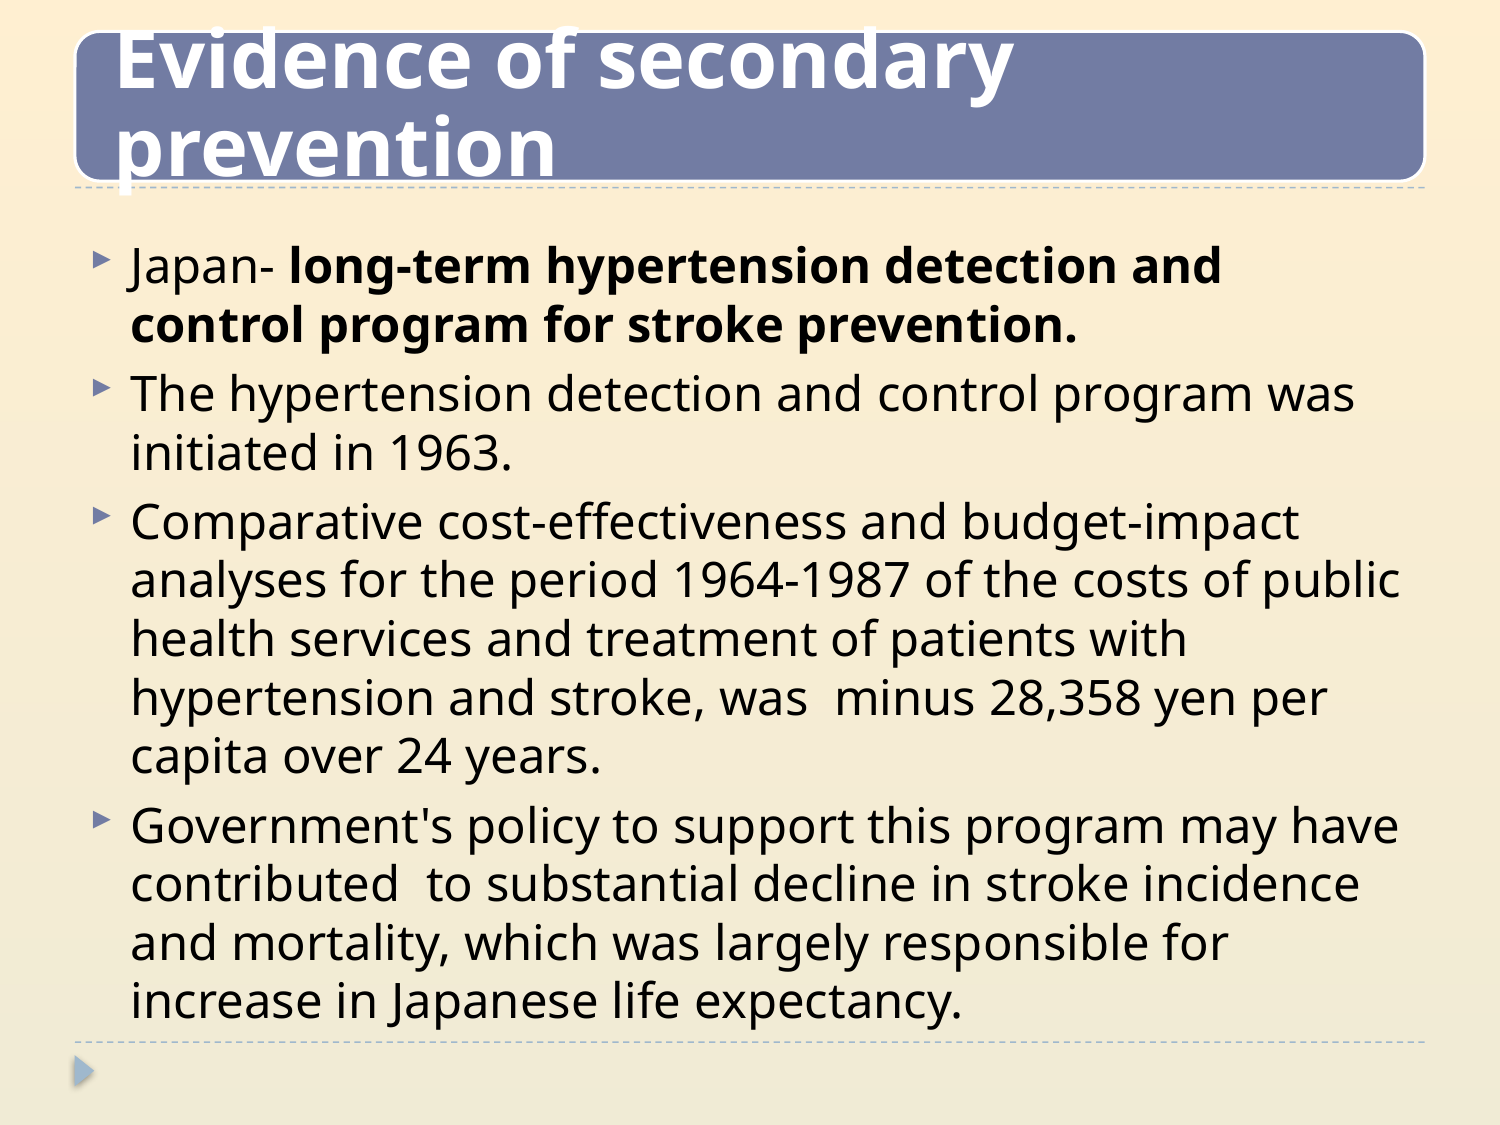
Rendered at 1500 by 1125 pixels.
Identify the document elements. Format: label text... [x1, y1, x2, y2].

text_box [74, 24, 1426, 188]
list Japan- long-term hypertension detection and control program for stroke prevention. The hypertension detection and control program was initiated in 1963. Comparative cost-effectiveness and budget-impact analyses for the period 1964-1987 of the costs of public health services and treatment of patients with hypertension and stroke, was minus 28,358 yen per capita over 24 years. Government's policy to support this program may have contributed to substantial decline in stroke incidence and mortality, which was largely responsible for increase in Japanese life expectancy. [75, 227, 1425, 1038]
